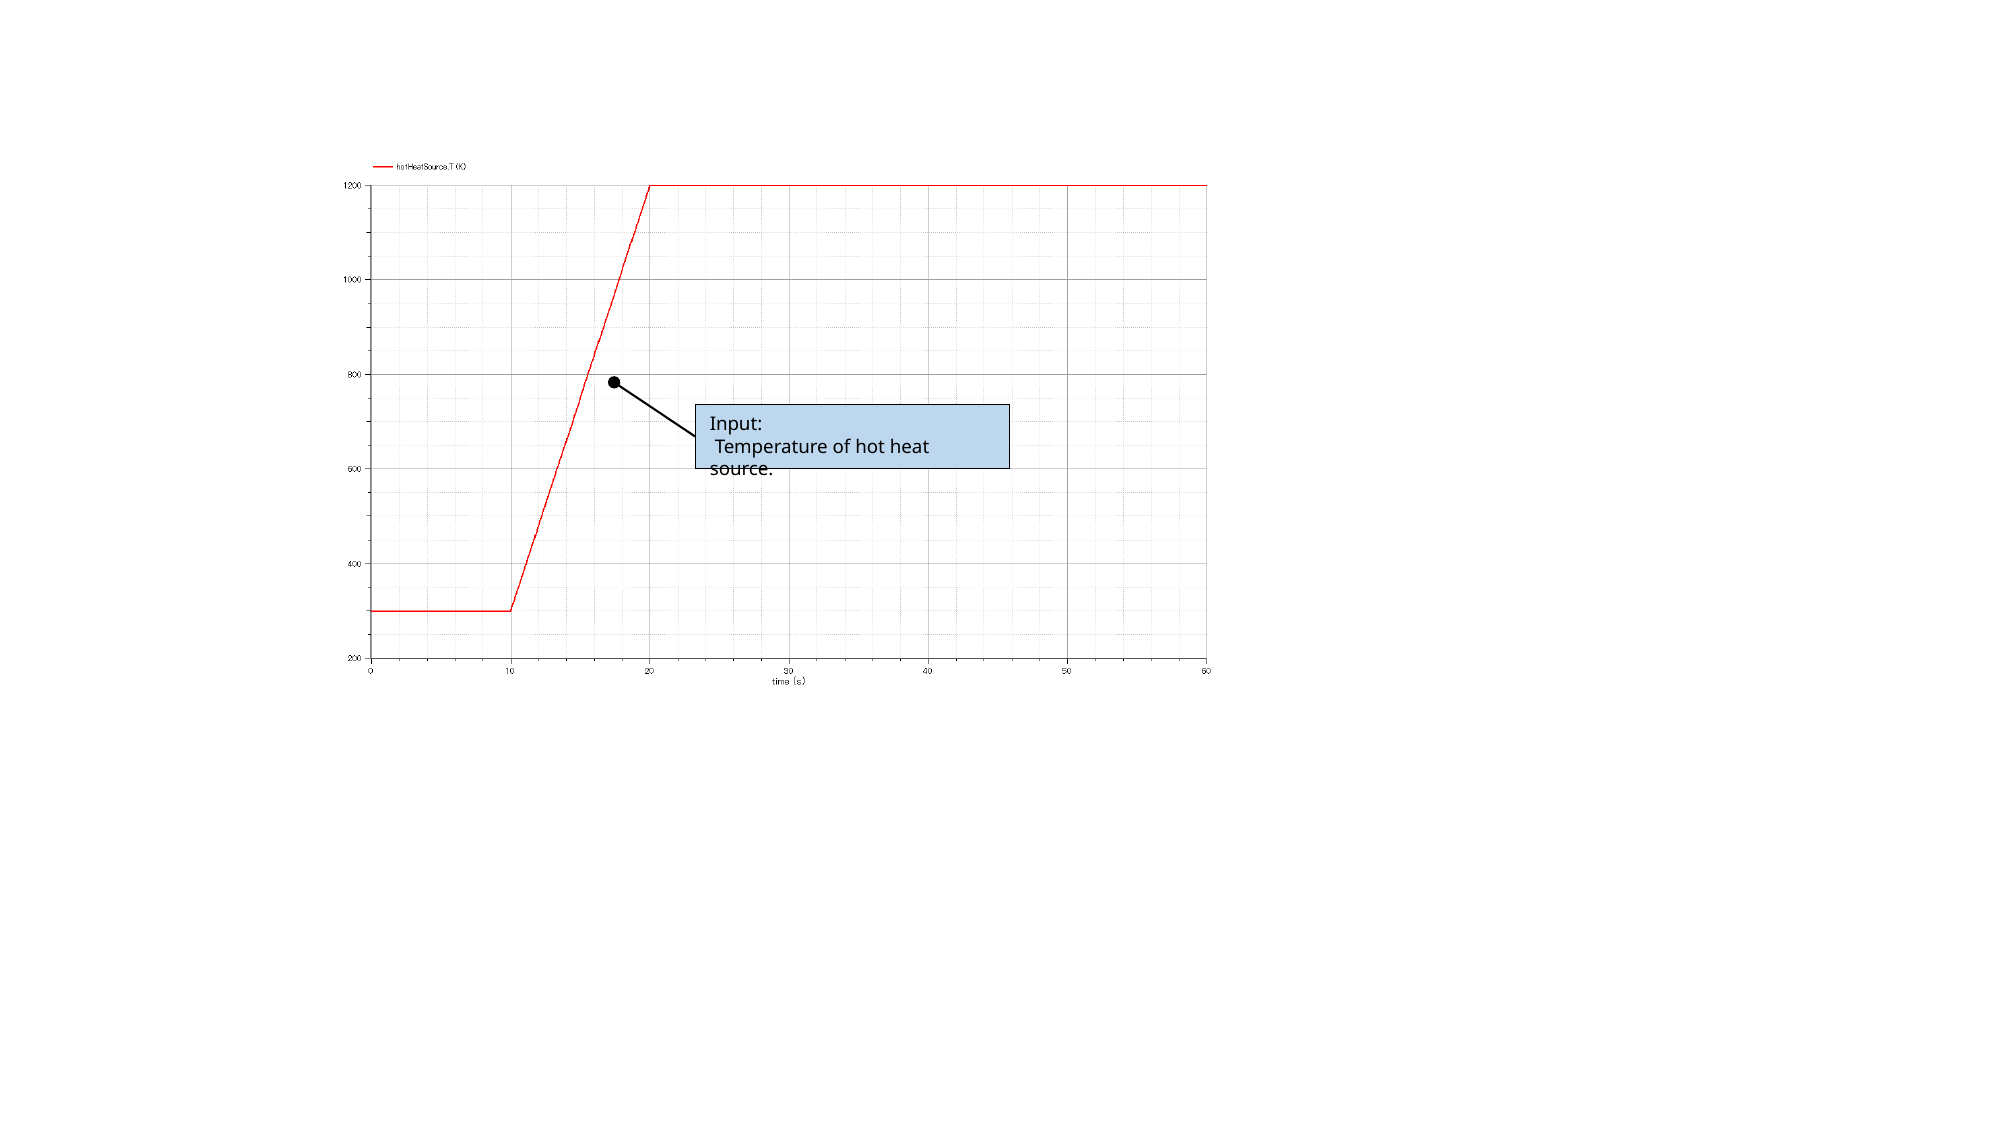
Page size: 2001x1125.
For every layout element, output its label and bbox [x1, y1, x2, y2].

text_box [614, 382, 696, 437]
picture [340, 153, 1215, 689]
